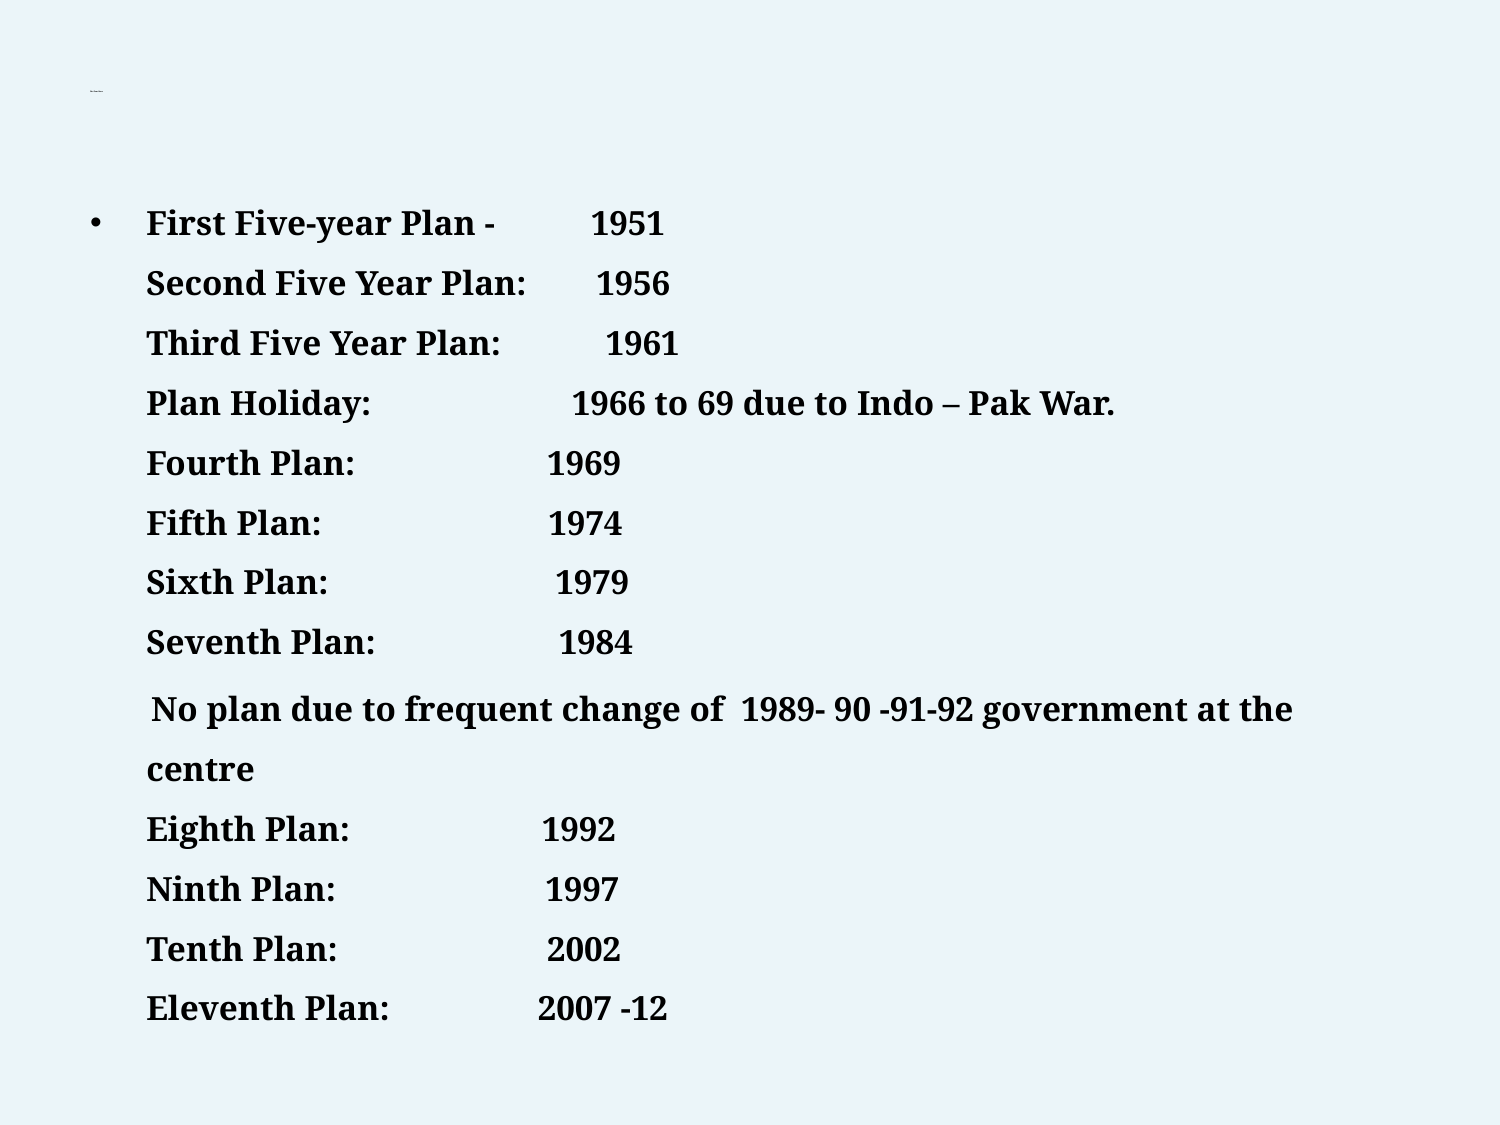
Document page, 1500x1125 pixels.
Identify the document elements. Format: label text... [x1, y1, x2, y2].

title Five Year Pans: [75, 45, 1425, 138]
list First Five-year Plan - 1951 Second Five Year Plan: 1956 Third Five Year Plan: 1961 Plan Holiday: 1966 to 69 due to Indo – Pak War. Fourth Plan: 1969 Fifth Plan: 1974 Sixth Plan: 1979 Seventh Plan: 1984 No plan due to frequent change of 1989- 90 -91-92 government at the centre Eighth Plan: 1992 Ninth Plan: 1997 Tenth Plan: 2002 Eleventh Plan: 2007 -12 [75, 174, 1425, 1088]
